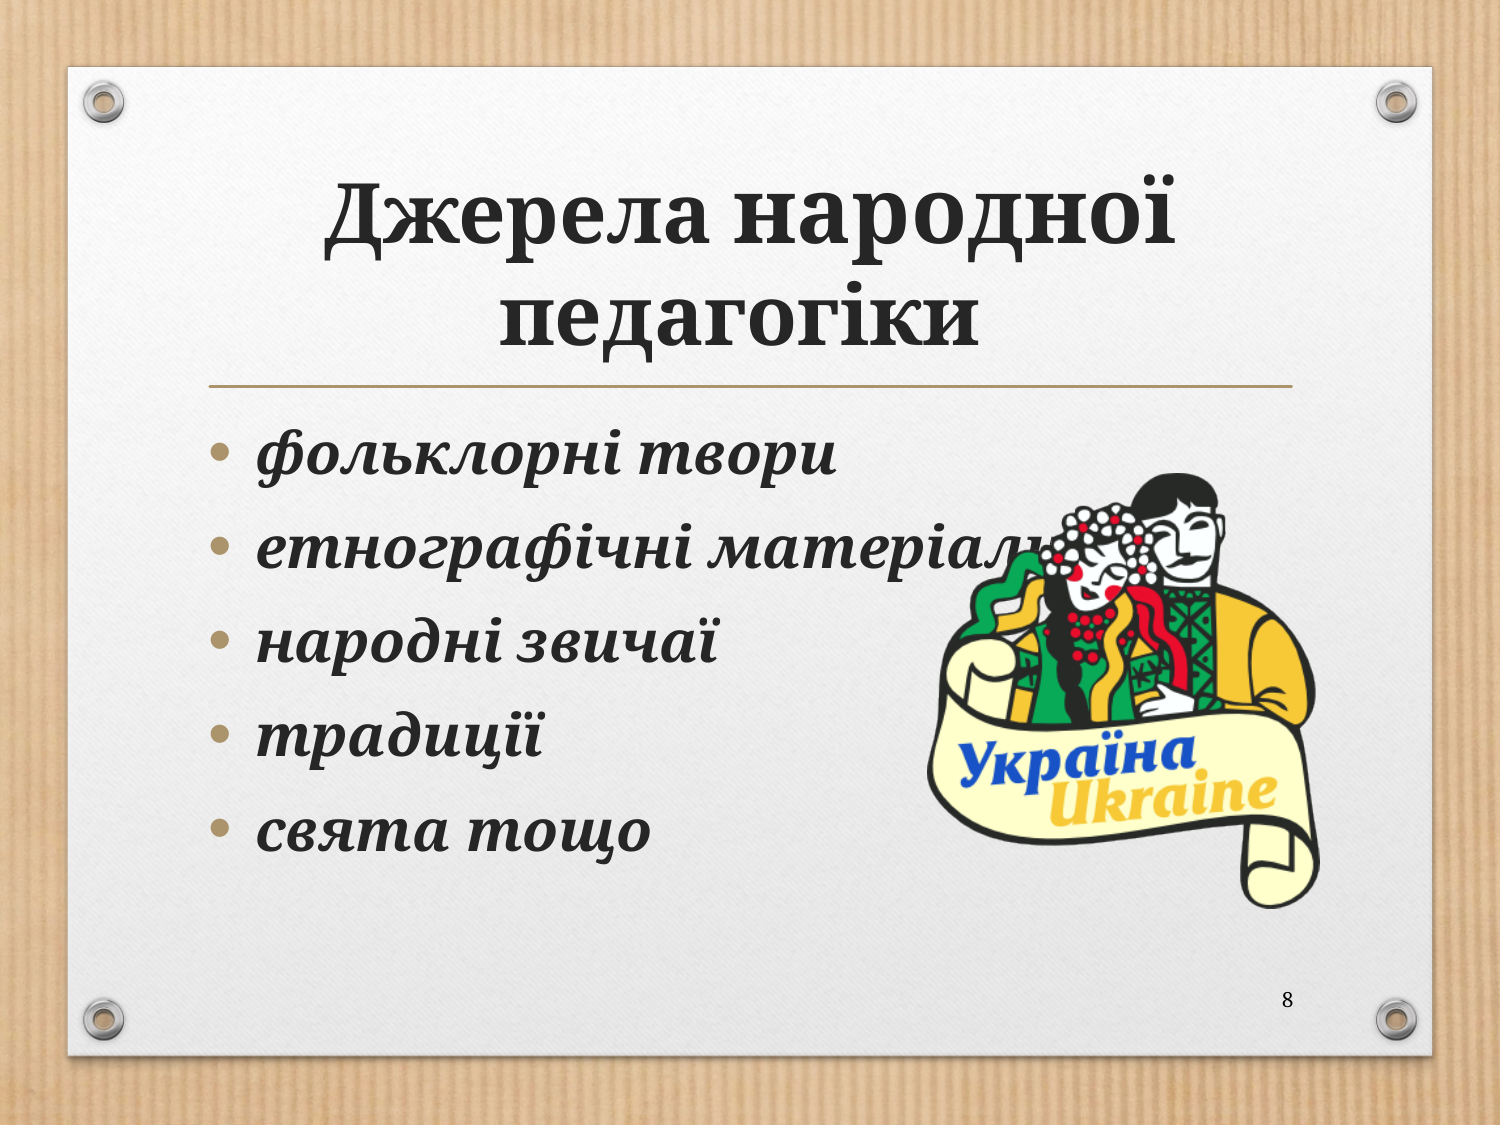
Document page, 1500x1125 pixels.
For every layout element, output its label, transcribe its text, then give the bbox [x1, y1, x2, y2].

picture [0, 0, 1500, 1125]
slide_number 8 [1243, 977, 1309, 1024]
list фольклорні твори етнографічні матеріали народні звичаї традиції свята тощо [193, 408, 1309, 974]
title Джерела народної педагогіки [193, 150, 1309, 365]
